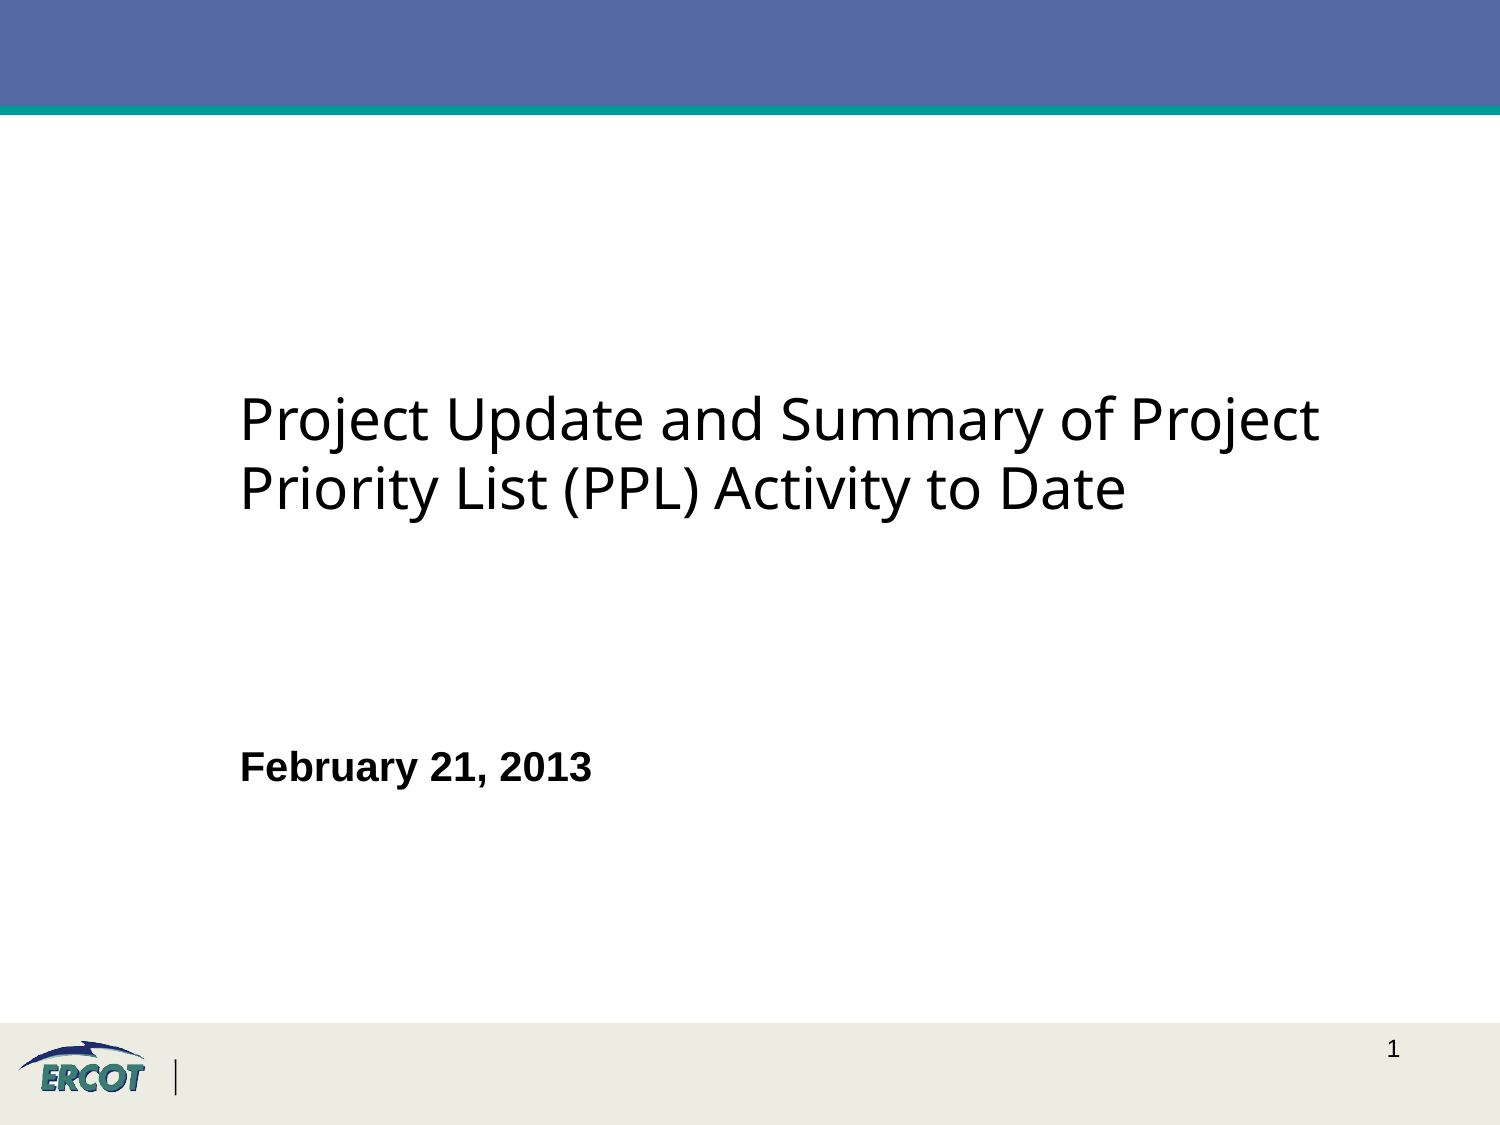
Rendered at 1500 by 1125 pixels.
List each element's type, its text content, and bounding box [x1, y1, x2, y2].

text_box February 21, 2013 [225, 587, 650, 900]
text_box Project Update and Summary of Project Priority List (PPL) Activity to Date [224, 349, 1413, 554]
picture [10, 1031, 151, 1111]
